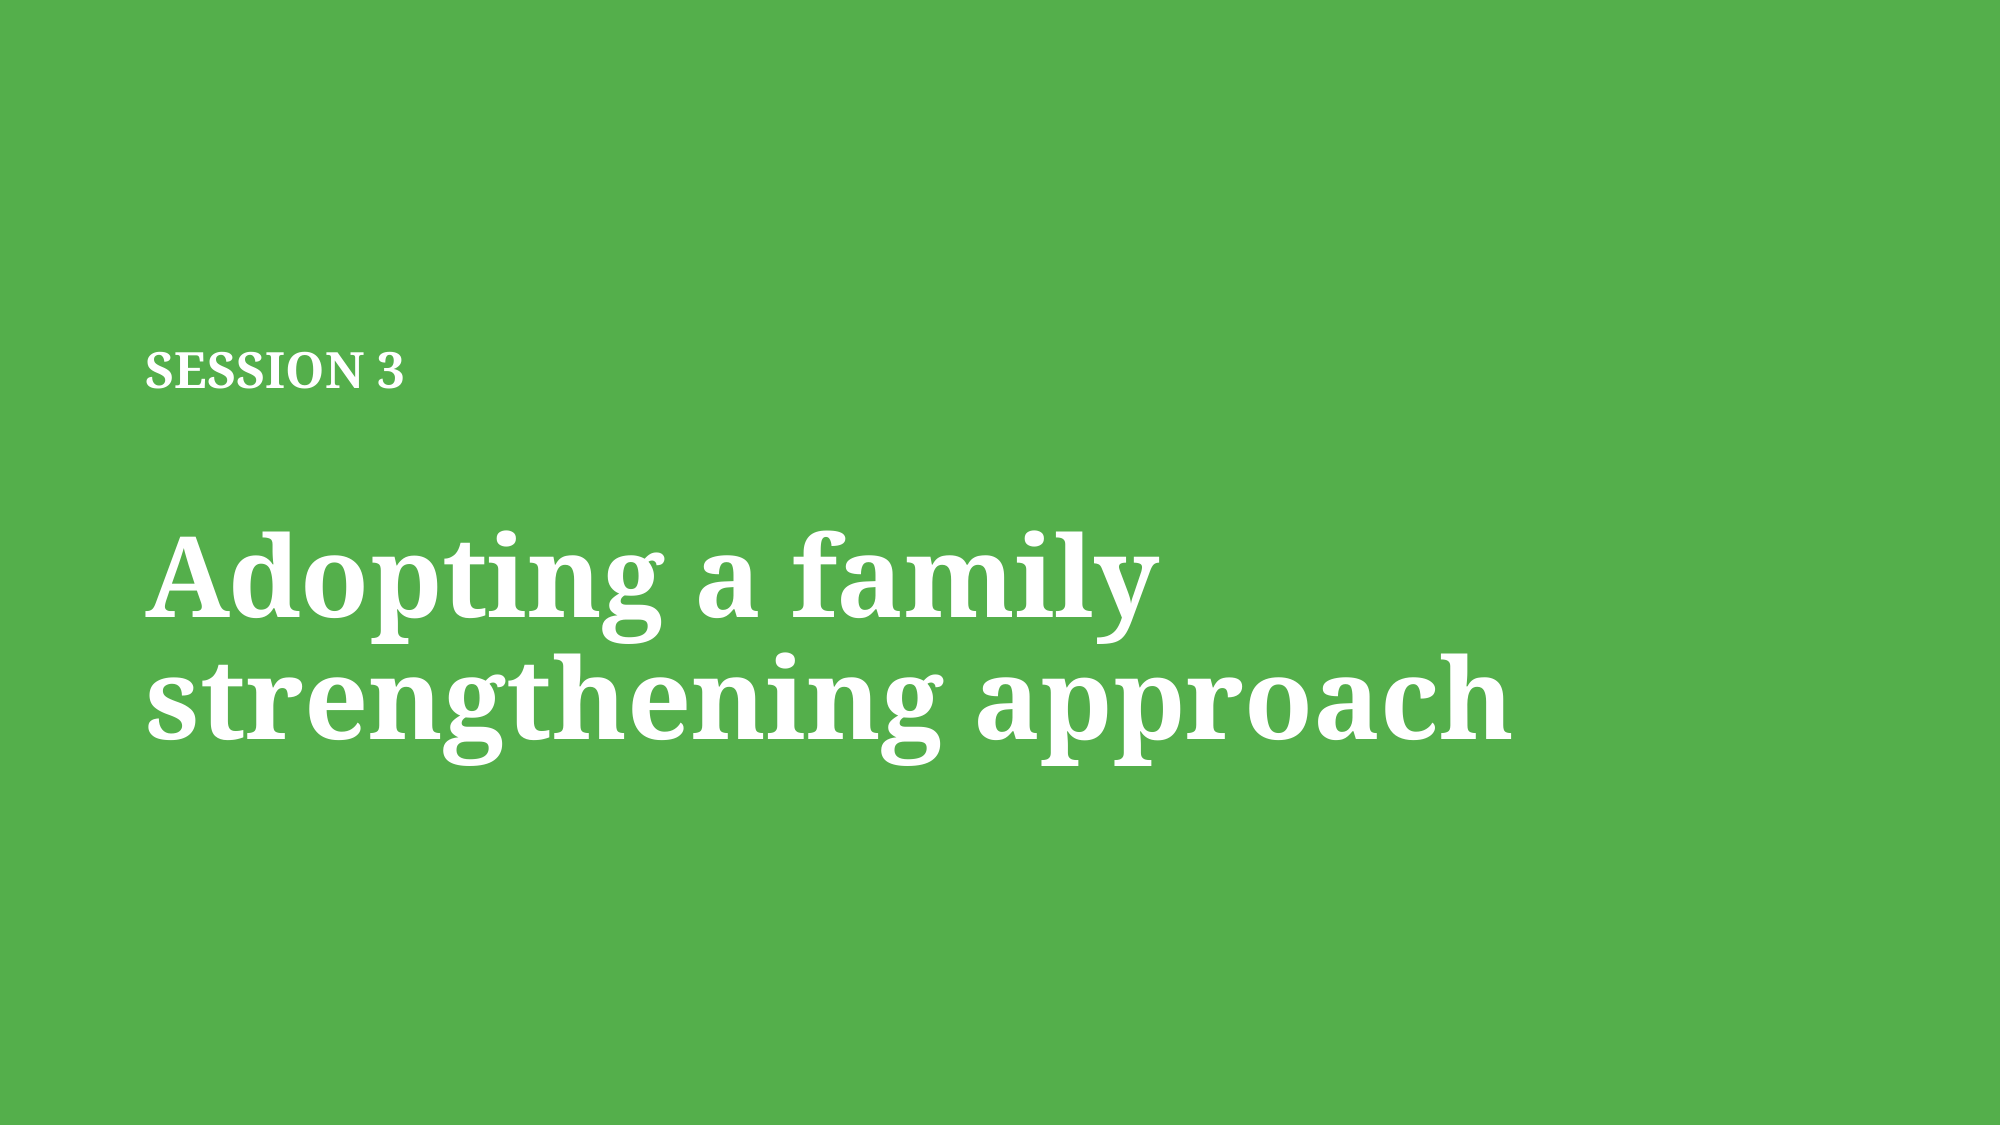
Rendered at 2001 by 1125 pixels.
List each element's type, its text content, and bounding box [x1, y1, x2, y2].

title SESSION 3 Adopting a family strengthening approach [130, 508, 1779, 601]
